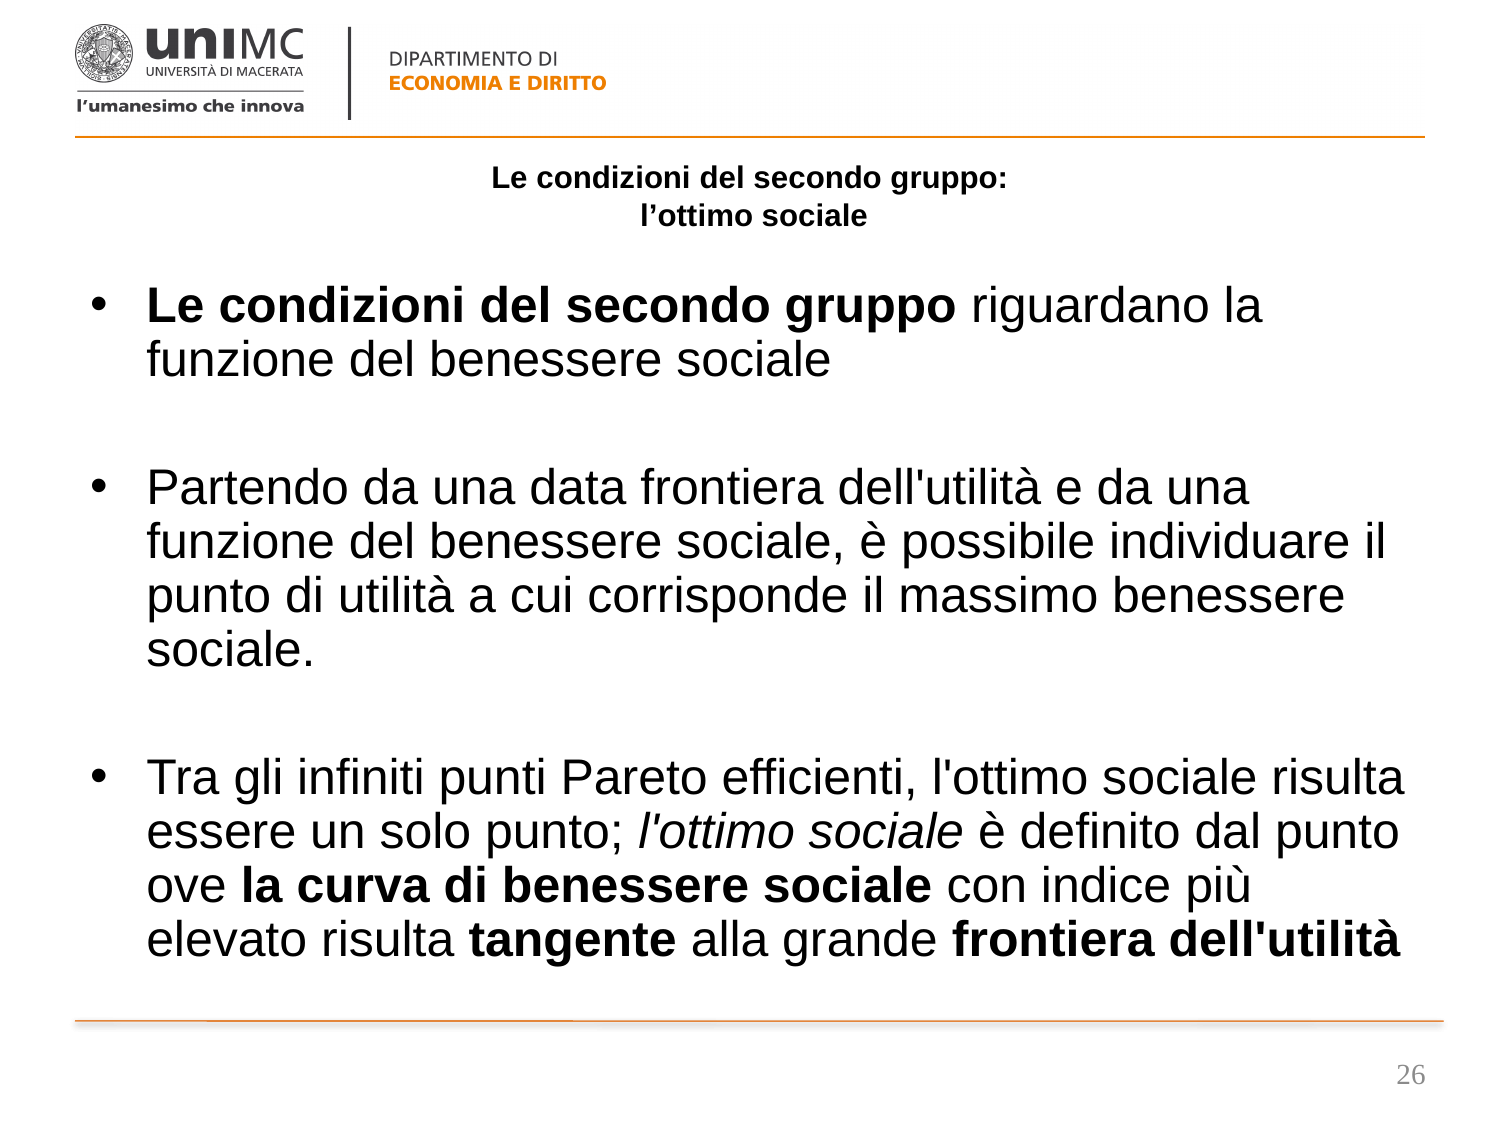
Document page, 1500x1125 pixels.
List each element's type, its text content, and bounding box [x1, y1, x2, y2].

slide_number 26 [1091, 1042, 1442, 1103]
title Le condizioni del secondo gruppo: l’ottimo sociale [75, 149, 1425, 241]
list Le condizioni del secondo gruppo riguardano la funzione del benessere sociale Partendo da una data frontiera dell'utilità e da una funzione del benessere sociale, è possibile individuare il punto di utilità a cui corrisponde il massimo benessere sociale. Tra gli infiniti punti Pareto efficienti, l'ottimo sociale risulta essere un solo punto; l'ottimo sociale è definito dal punto ove la curva di benessere sociale con indice più elevato risulta tangente alla grande frontiera dell'utilità [75, 271, 1425, 1015]
picture [75, 24, 1425, 138]
